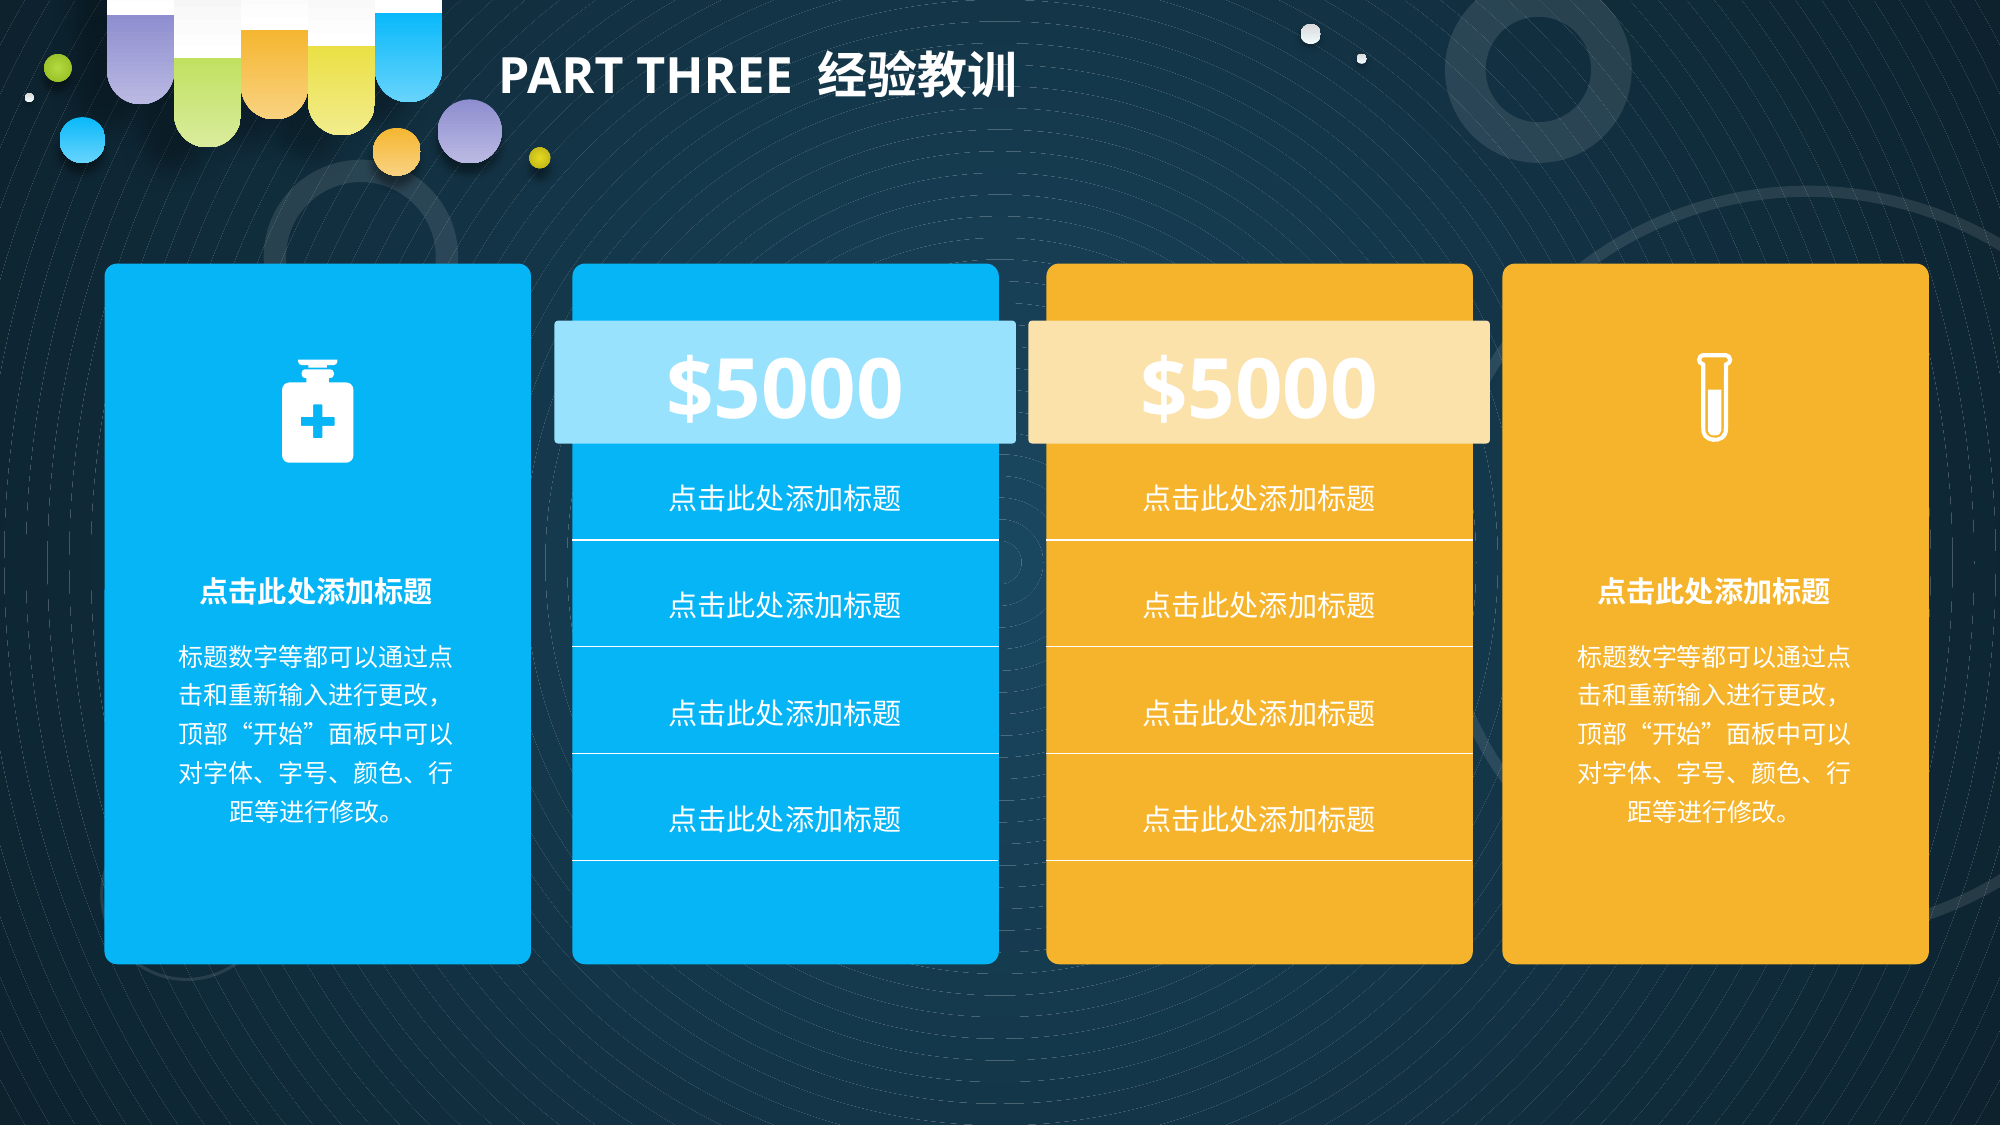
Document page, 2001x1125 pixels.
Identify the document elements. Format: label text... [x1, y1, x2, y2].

text_box [1501, 262, 1930, 966]
text_box 点击此处添加标题 [184, 555, 449, 616]
text_box 点击此处添加标题 [1582, 555, 1847, 616]
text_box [554, 263, 1016, 965]
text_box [282, 359, 354, 463]
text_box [1696, 352, 1733, 444]
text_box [1028, 263, 1490, 965]
text_box [103, 262, 532, 966]
list PART THREE 经验教训 [482, 33, 1358, 122]
text_box 标题数字等都可以通过点击和重新输入进行更改，顶部“开始”面板中可以对字体、字号、颜色、行距等进行修改。 [156, 624, 477, 834]
text_box 标题数字等都可以通过点击和重新输入进行更改，顶部“开始”面板中可以对字体、字号、颜色、行距等进行修改。 [1554, 624, 1875, 834]
